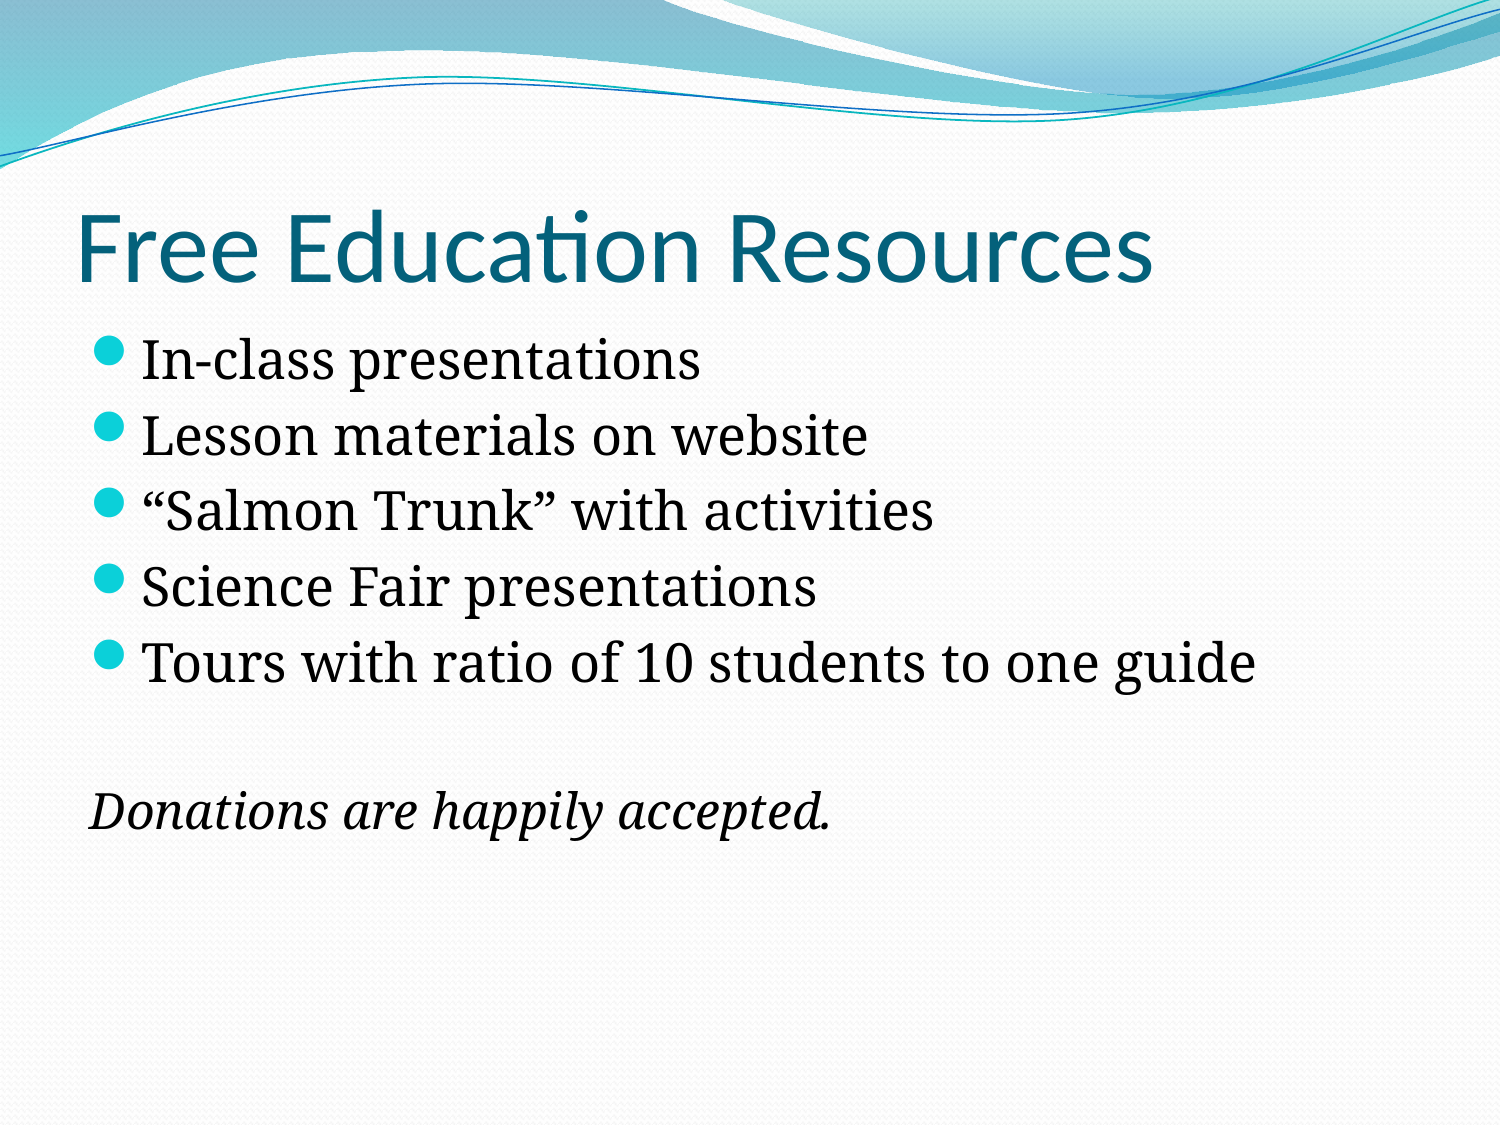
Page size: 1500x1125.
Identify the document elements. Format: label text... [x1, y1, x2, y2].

title Free Education Resources [75, 115, 1425, 303]
list In-class presentations Lesson materials on website “Salmon Trunk” with activities Science Fair presentations Tours with ratio of 10 students to one guide Donations are happily accepted. [75, 317, 1425, 1038]
